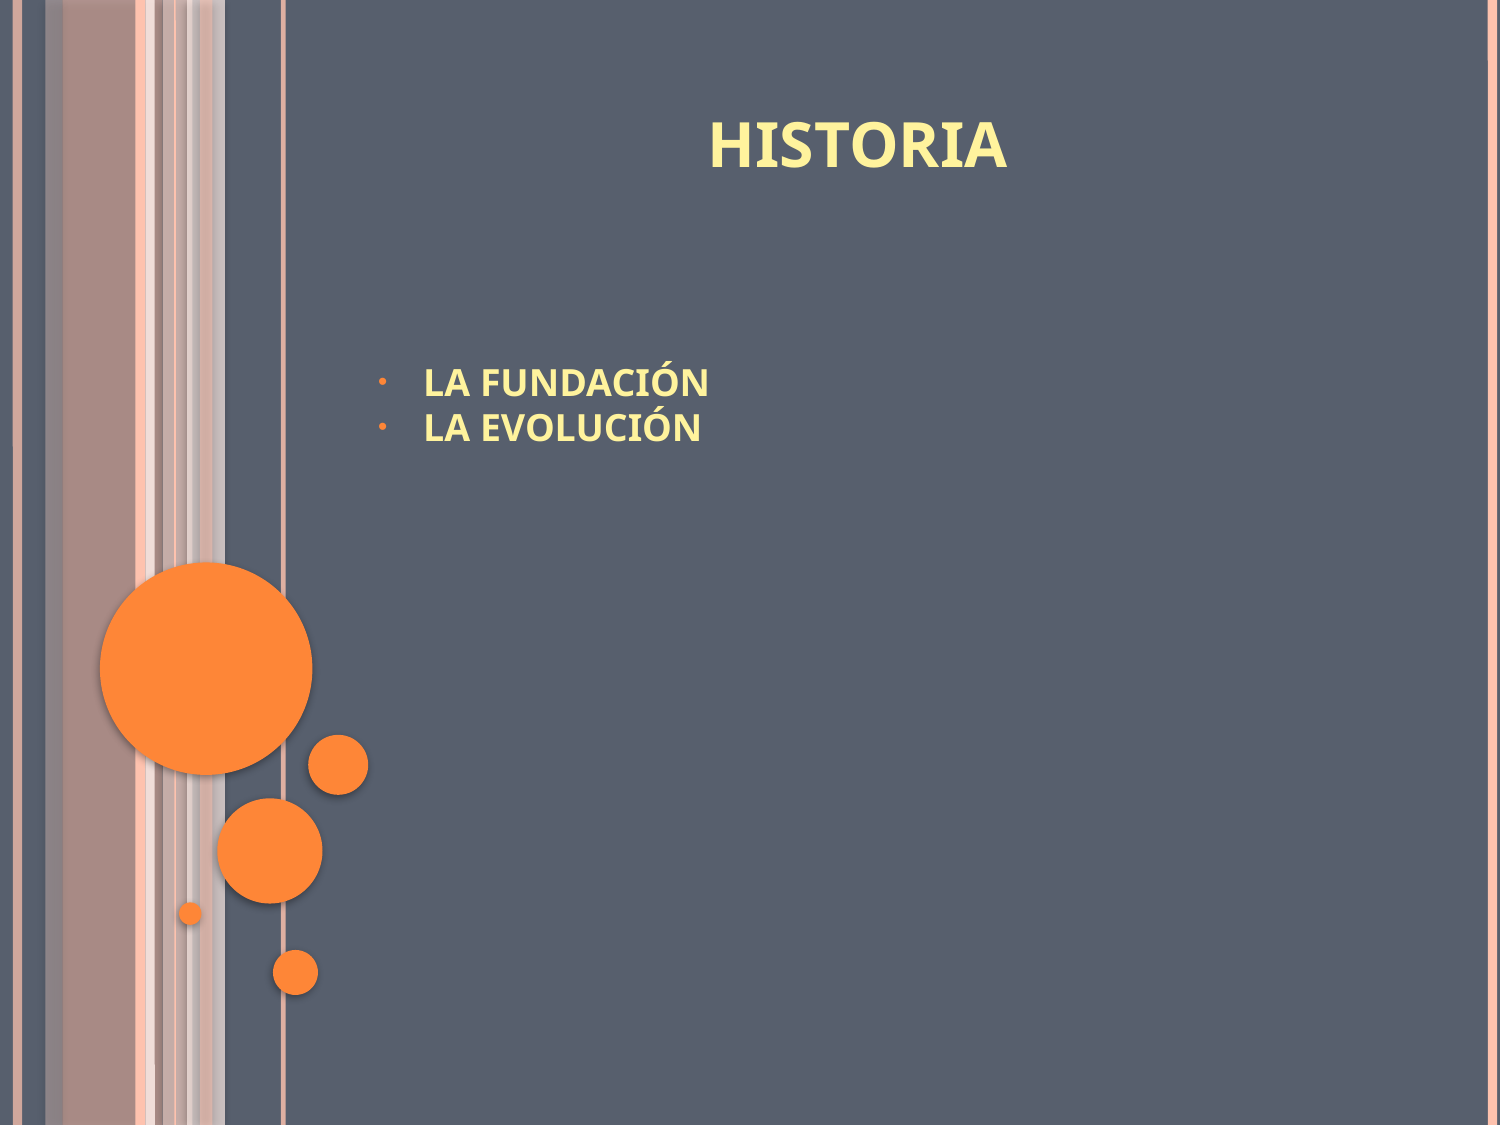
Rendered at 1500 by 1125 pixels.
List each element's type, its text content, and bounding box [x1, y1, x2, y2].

list La fundación La evolución [363, 351, 1376, 577]
title HISTORIA [351, 0, 1364, 337]
